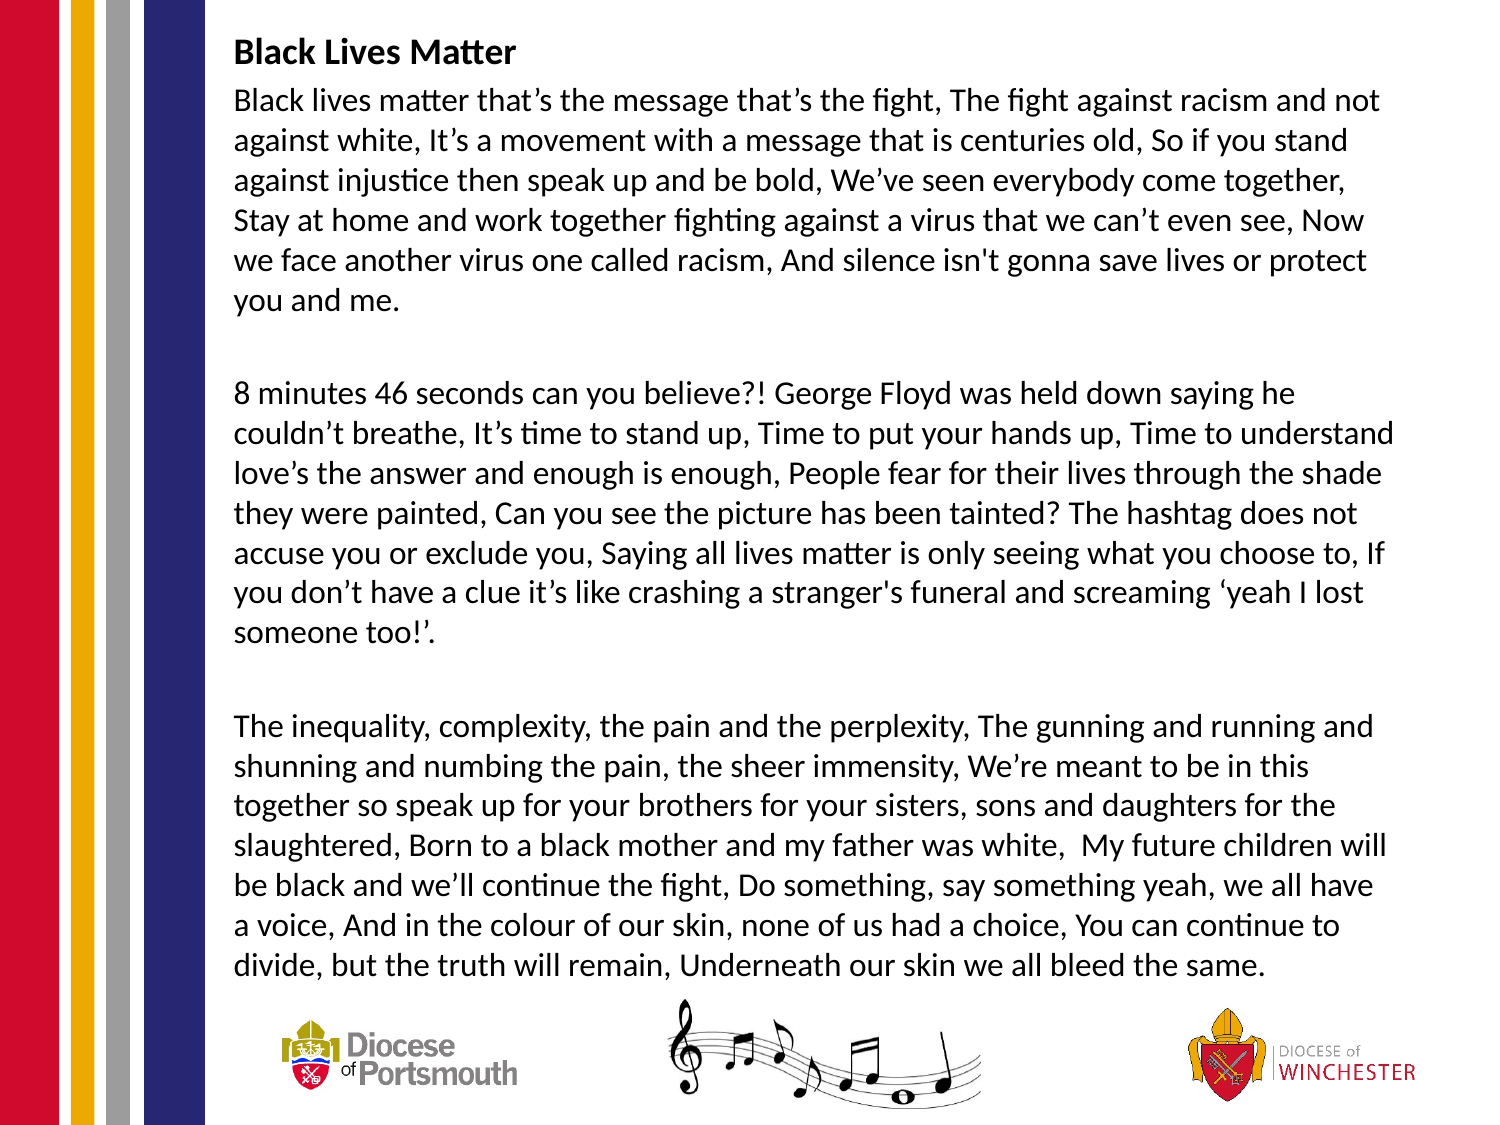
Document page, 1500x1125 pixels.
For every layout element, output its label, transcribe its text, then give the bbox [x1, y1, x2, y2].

picture [277, 1017, 521, 1092]
picture [1175, 1003, 1424, 1106]
picture [667, 999, 981, 1109]
list Black Lives Matter Black lives matter that’s the message that’s the fight, The fight against racism and not against white, It’s a movement with a message that is centuries old, So if you stand against injustice then speak up and be bold, We’ve seen everybody come together, Stay at home and work together fighting against a virus that we can’t even see, Now we face another virus one called racism, And silence isn't gonna save lives or protect you and me. 8 minutes 46 seconds can you believe?! George Floyd was held down saying he couldn’t breathe, It’s time to stand up, Time to put your hands up, Time to understand love’s the answer and enough is enough, People fear for their lives through the shade they were painted, Can you see the picture has been tainted? The hashtag does not accuse you or exclude you, Saying all lives matter is only seeing what you choose to, If you don’t have a clue it’s like crashing a stranger's funeral and screaming ‘yeah I lost someone too!’. The inequality, complexity, the pain and the perplexity, The gunning and running and shunning and numbing the pain, the sheer immensity, We’re meant to be in this together so speak up for your brothers for your sisters, sons and daughters for the slaughtered, Born to a black mother and my father was white, My future children will be black and we’ll continue the fight, Do something, say something yeah, we all have a voice, And in the colour of our skin, none of us had a choice, You can continue to divide, but the truth will remain, Underneath our skin we all bleed the same. [218, 19, 1414, 926]
